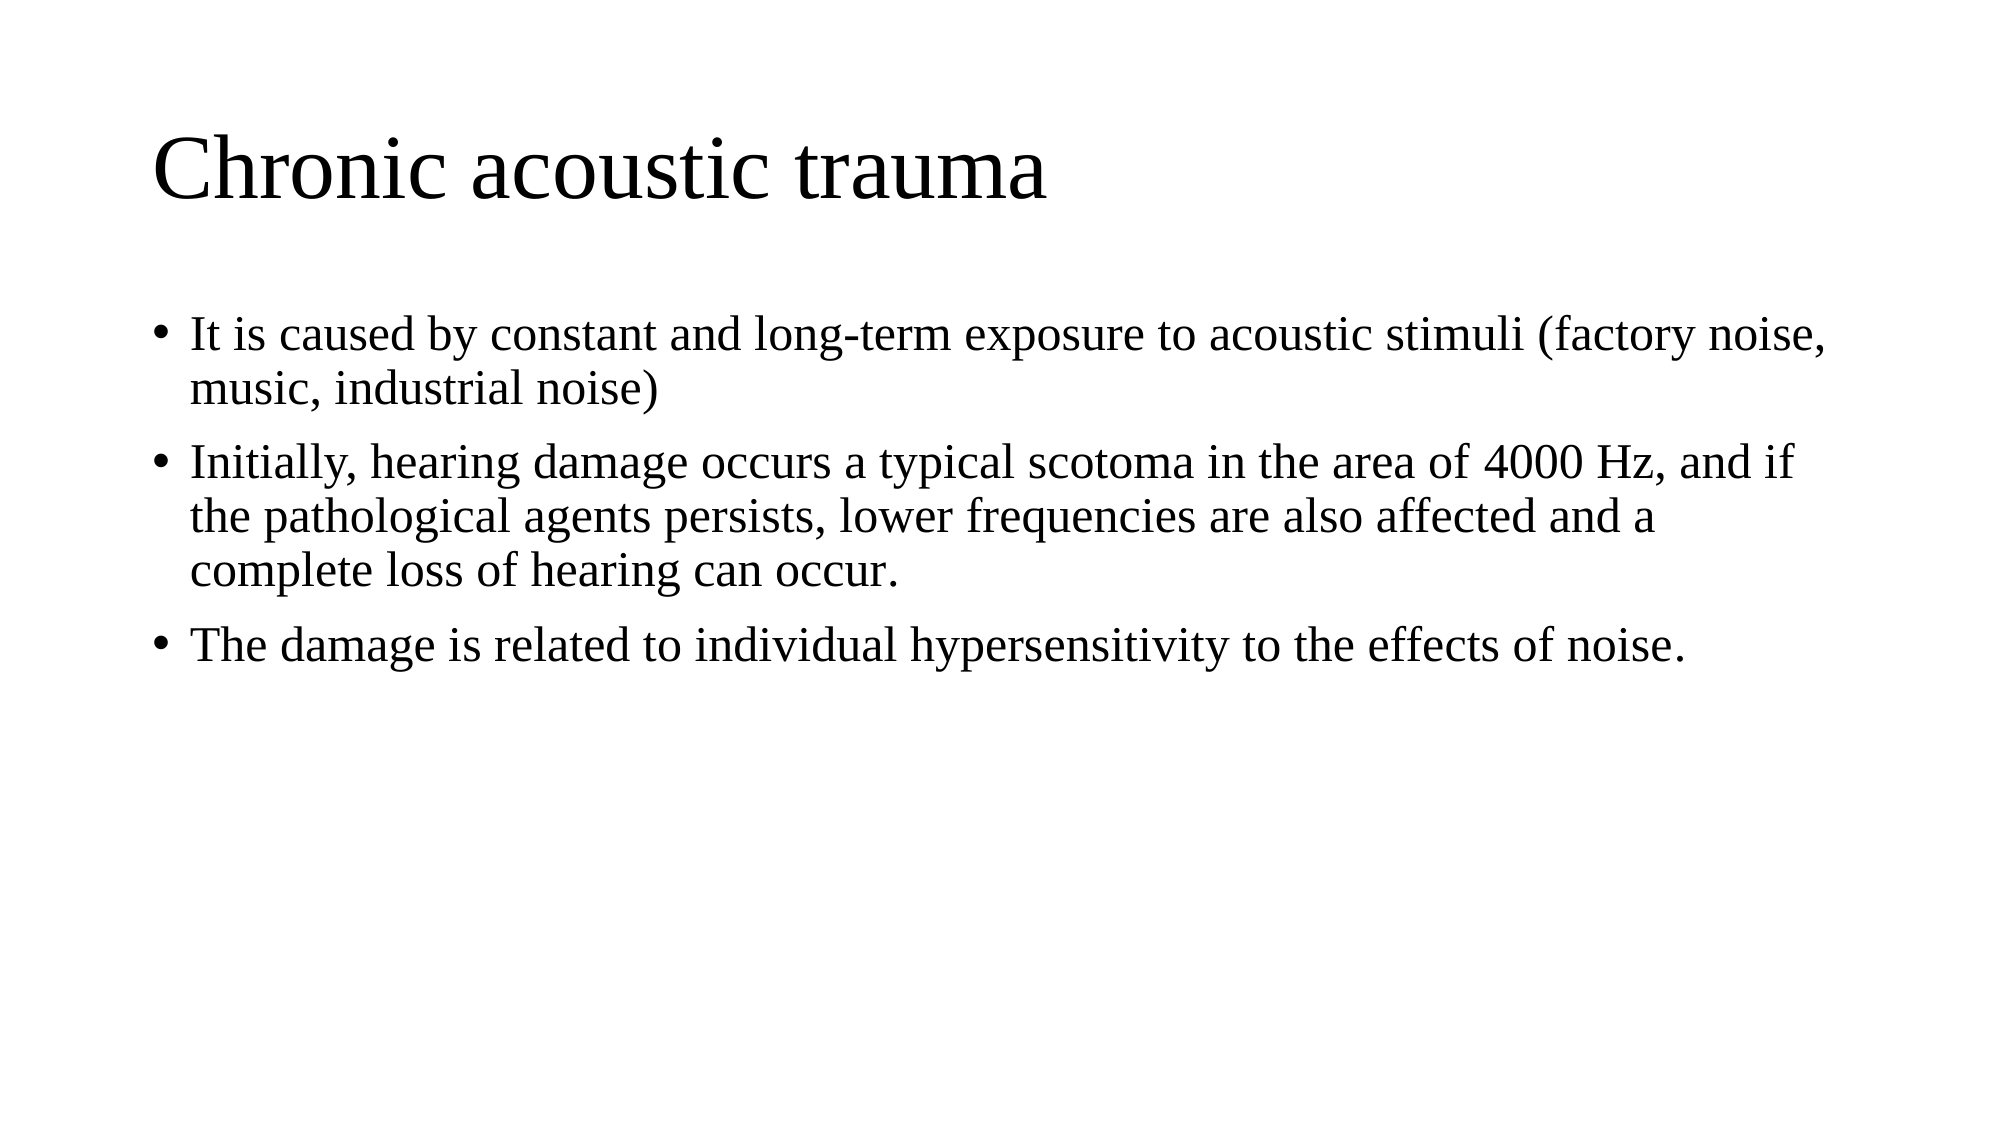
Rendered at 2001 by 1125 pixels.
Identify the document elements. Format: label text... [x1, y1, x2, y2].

title Chronic acoustic trauma [137, 59, 1863, 278]
list It is caused by constant and long-term exposure to acoustic stimuli (factory noise, music, industrial noise) Initially, hearing damage occurs a typical scotoma in the area of ​​4000 Hz, and if the pathological agents persists, lower frequencies are also affected and a complete loss of hearing can occur. The damage is related to individual hypersensitivity to the effects of noise. [137, 299, 1863, 1014]
